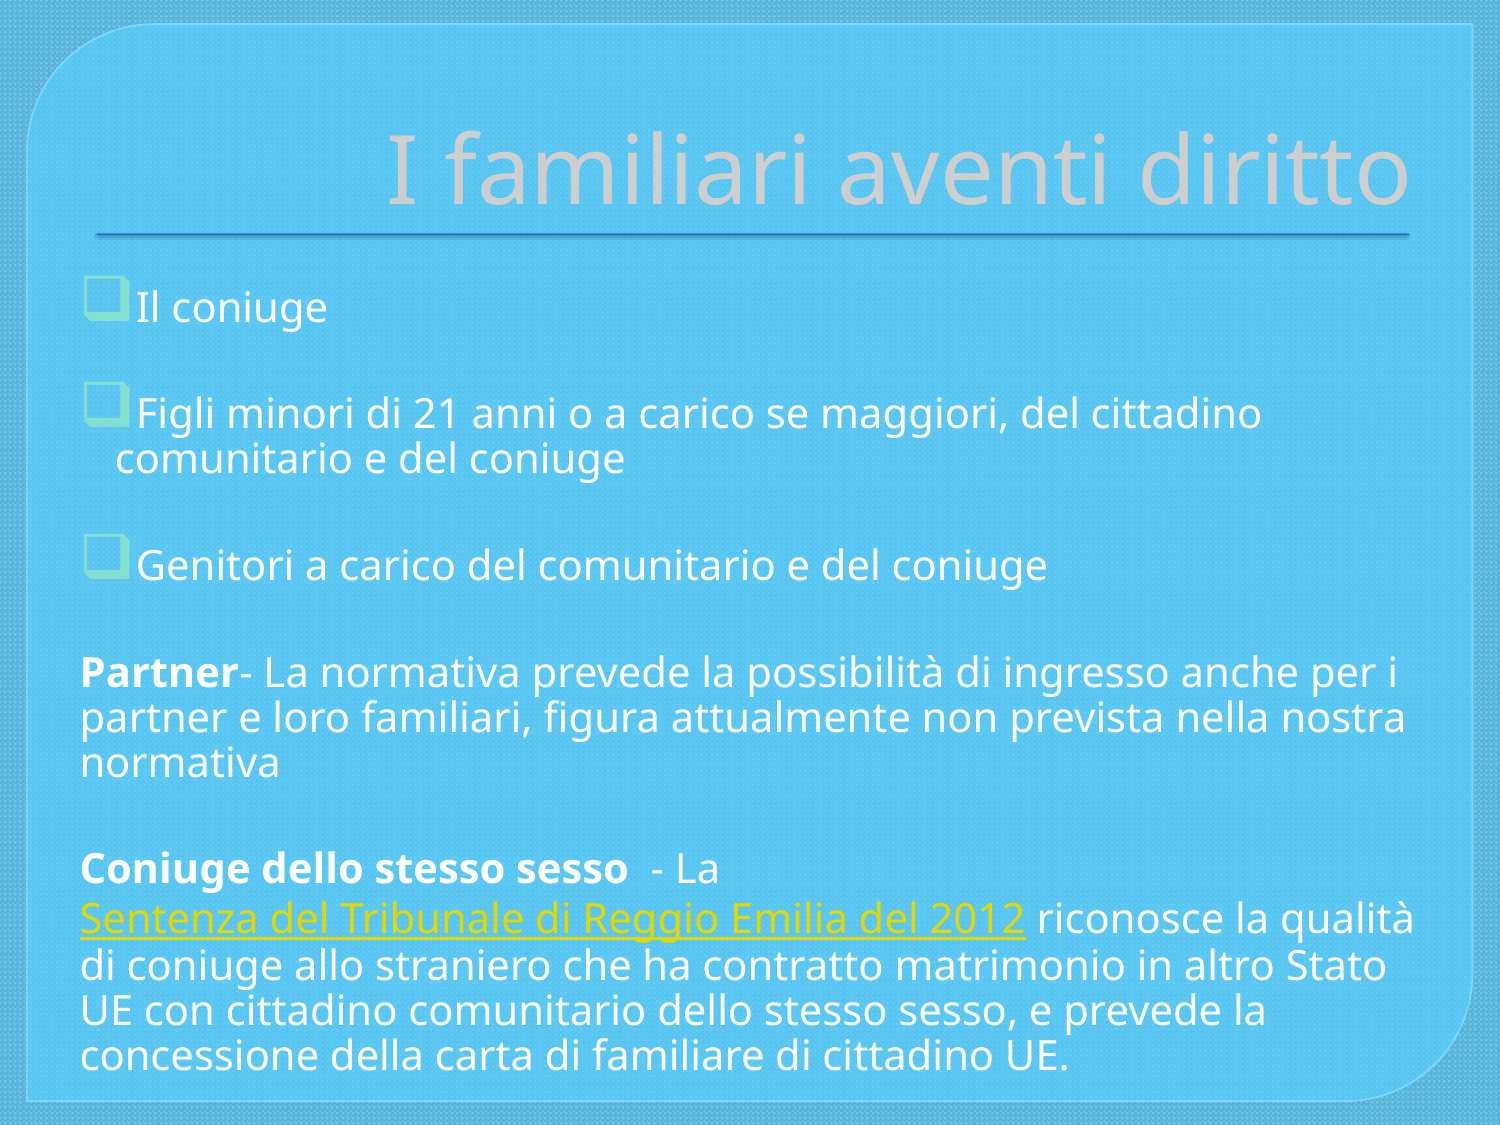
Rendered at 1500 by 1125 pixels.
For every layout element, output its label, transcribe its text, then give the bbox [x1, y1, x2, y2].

title I familiari aventi diritto [77, 43, 1428, 231]
text_box Il coniuge Figli minori di 21 anni o a carico se maggiori, del cittadino comunitario e del coniuge Genitori a carico del comunitario e del coniuge Partner- La normativa prevede la possibilità di ingresso anche per i partner e loro familiari, figura attualmente non prevista nella nostra normativa Coniuge dello stesso sesso - La Sentenza del Tribunale di Reggio Emilia del 2012 riconosce la qualità di coniuge allo straniero che ha contratto matrimonio in altro Stato UE con cittadino comunitario dello stesso sesso, e prevede la concessione della carta di familiare di cittadino UE. [64, 278, 1436, 1087]
